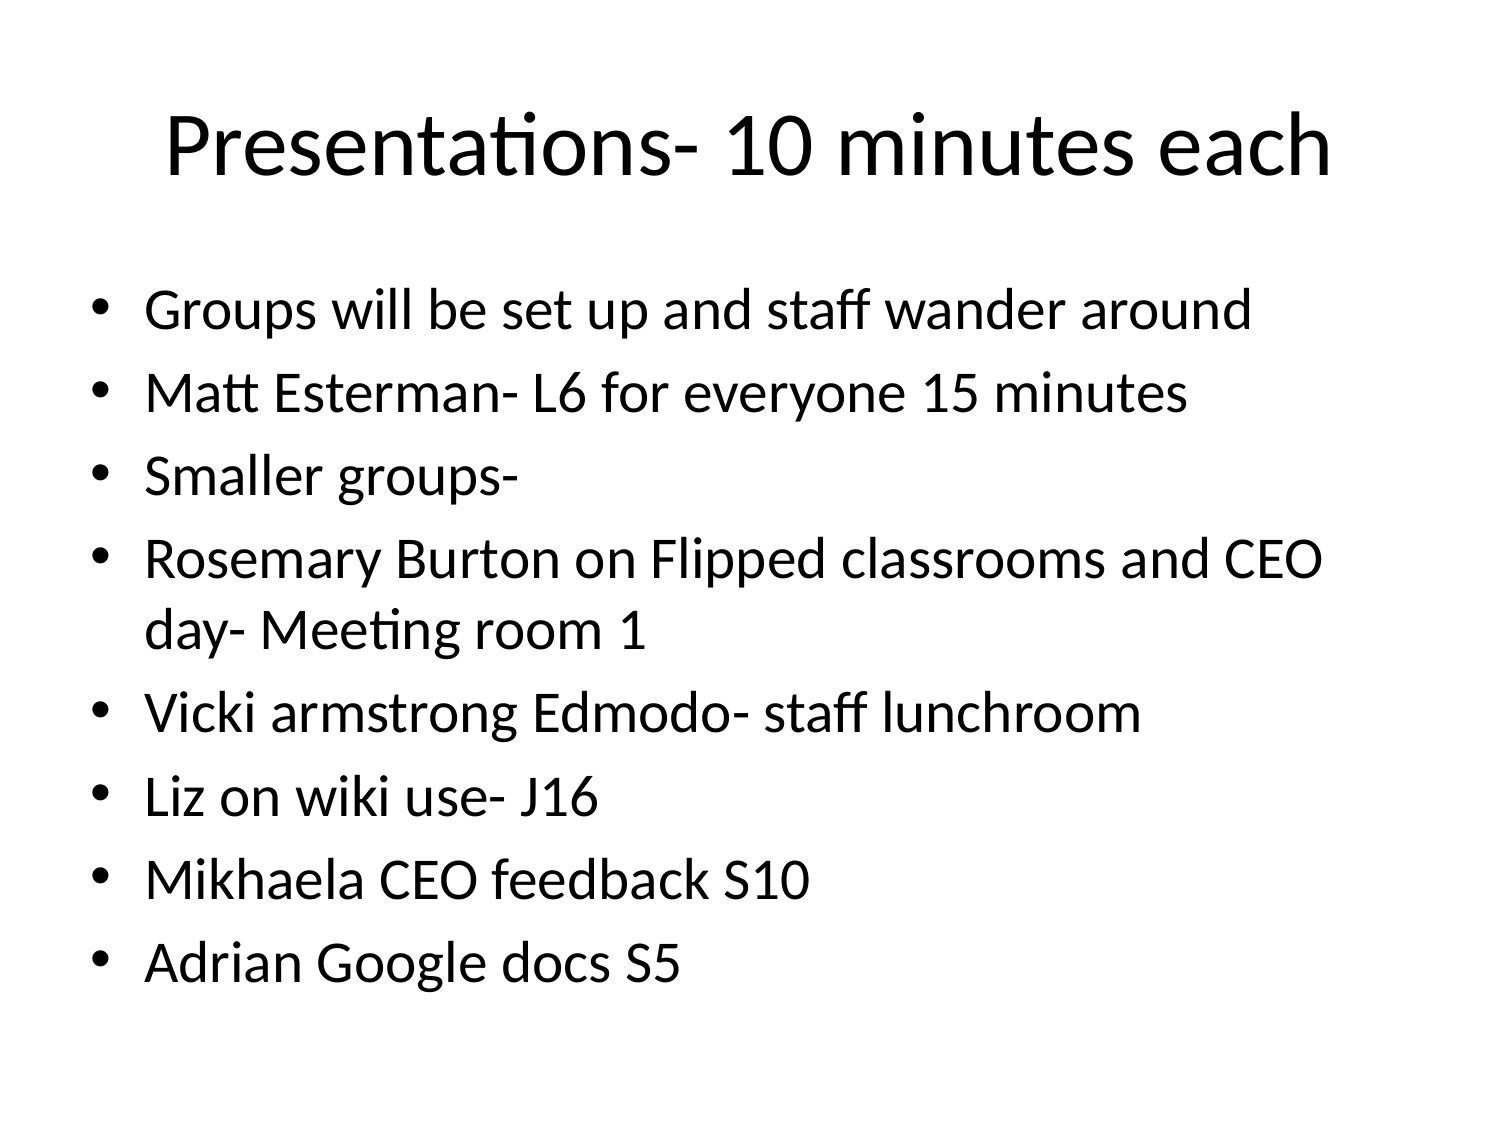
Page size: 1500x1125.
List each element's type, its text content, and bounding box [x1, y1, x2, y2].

title Presentations- 10 minutes each [75, 45, 1425, 233]
list Groups will be set up and staff wander around Matt Esterman- L6 for everyone 15 minutes Smaller groups- Rosemary Burton on Flipped classrooms and CEO day- Meeting room 1 Vicki armstrong Edmodo- staff lunchroom Liz on wiki use- J16 Mikhaela CEO feedback S10 Adrian Google docs S5 [75, 262, 1425, 1005]
